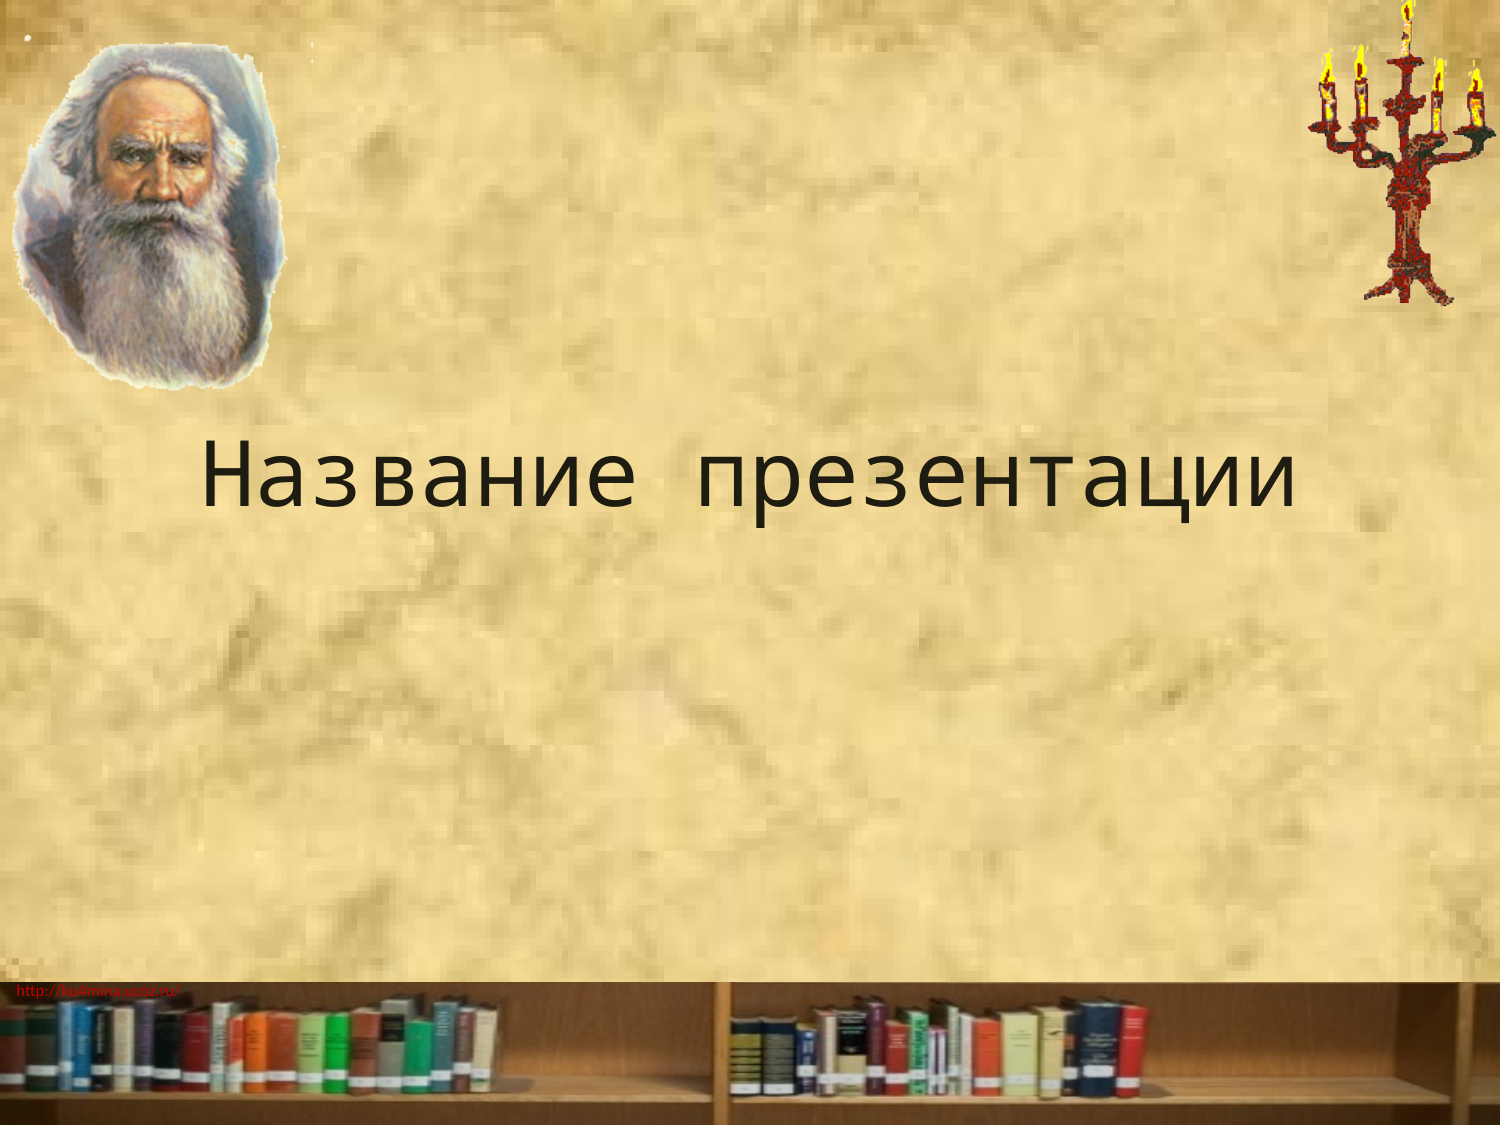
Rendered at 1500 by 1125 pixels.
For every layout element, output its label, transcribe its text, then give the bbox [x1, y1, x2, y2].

picture [0, 0, 1500, 1125]
title Название презентации [112, 349, 1388, 591]
